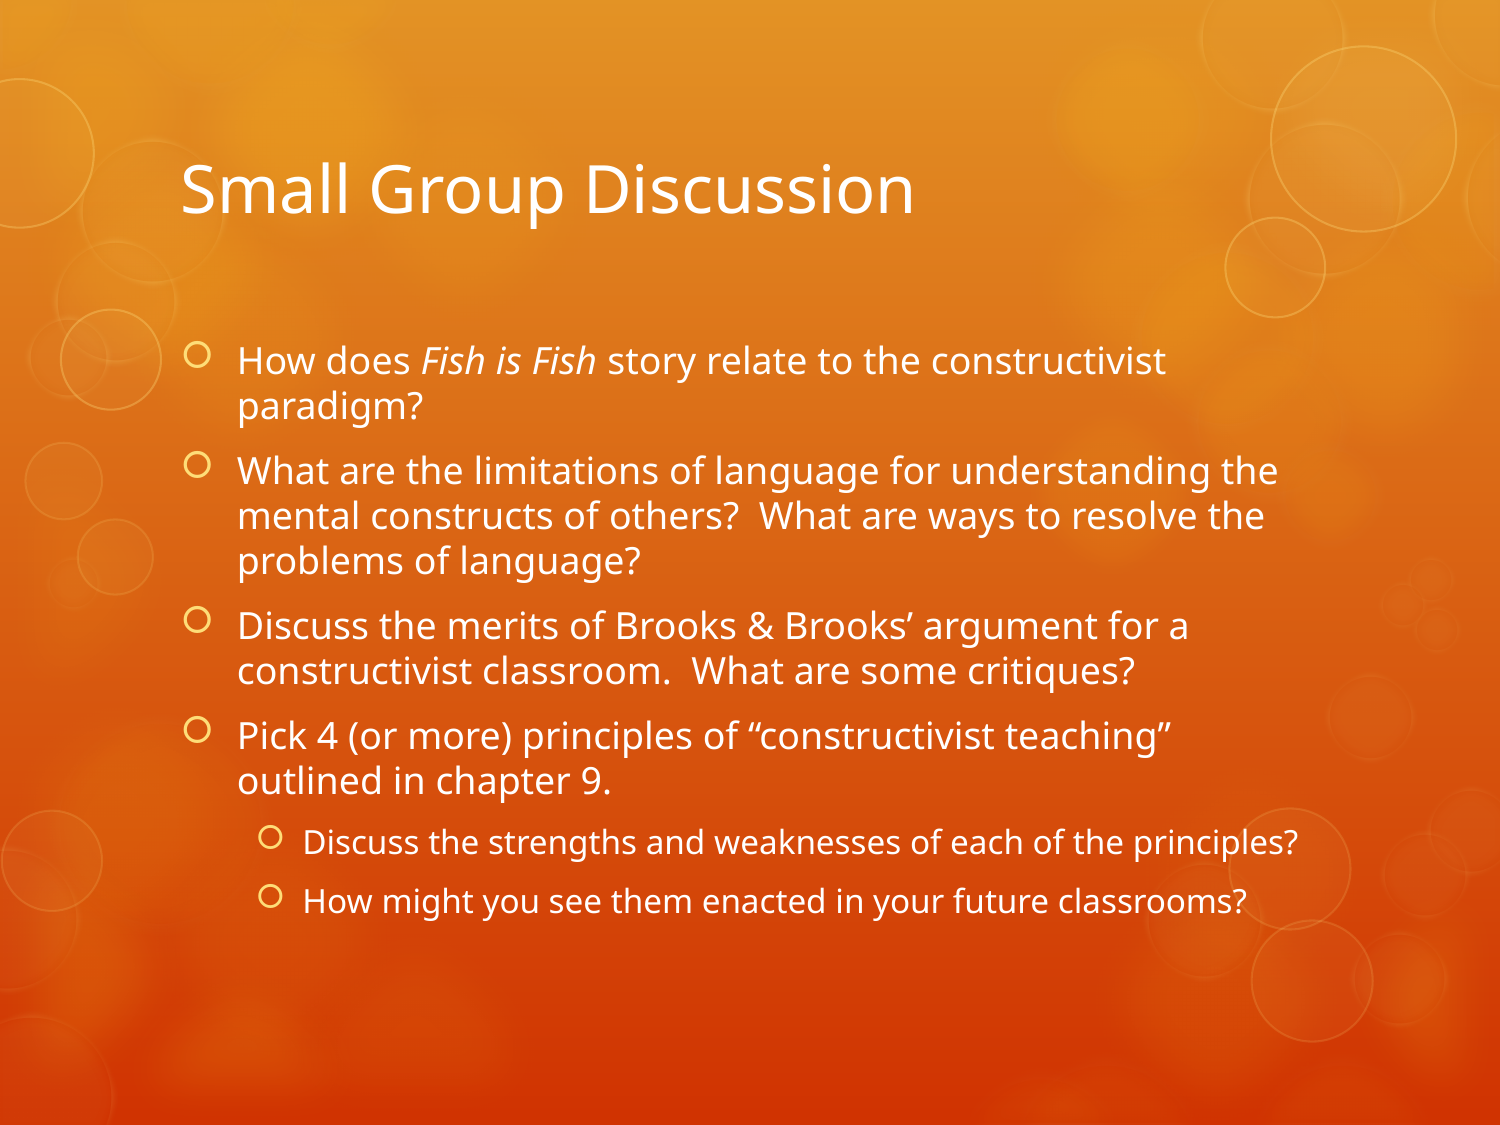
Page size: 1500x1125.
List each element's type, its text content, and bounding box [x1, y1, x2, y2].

list How does Fish is Fish story relate to the constructivist paradigm? What are the limitations of language for understanding the mental constructs of others? What are ways to resolve the problems of language? Discuss the merits of Brooks & Brooks’ argument for a constructivist classroom. What are some critiques? Pick 4 (or more) principles of “constructivist teaching” outlined in chapter 9. Discuss the strengths and weaknesses of each of the principles? How might you see them enacted in your future classrooms? [165, 296, 1335, 962]
title Small Group Discussion [165, 110, 1335, 263]
